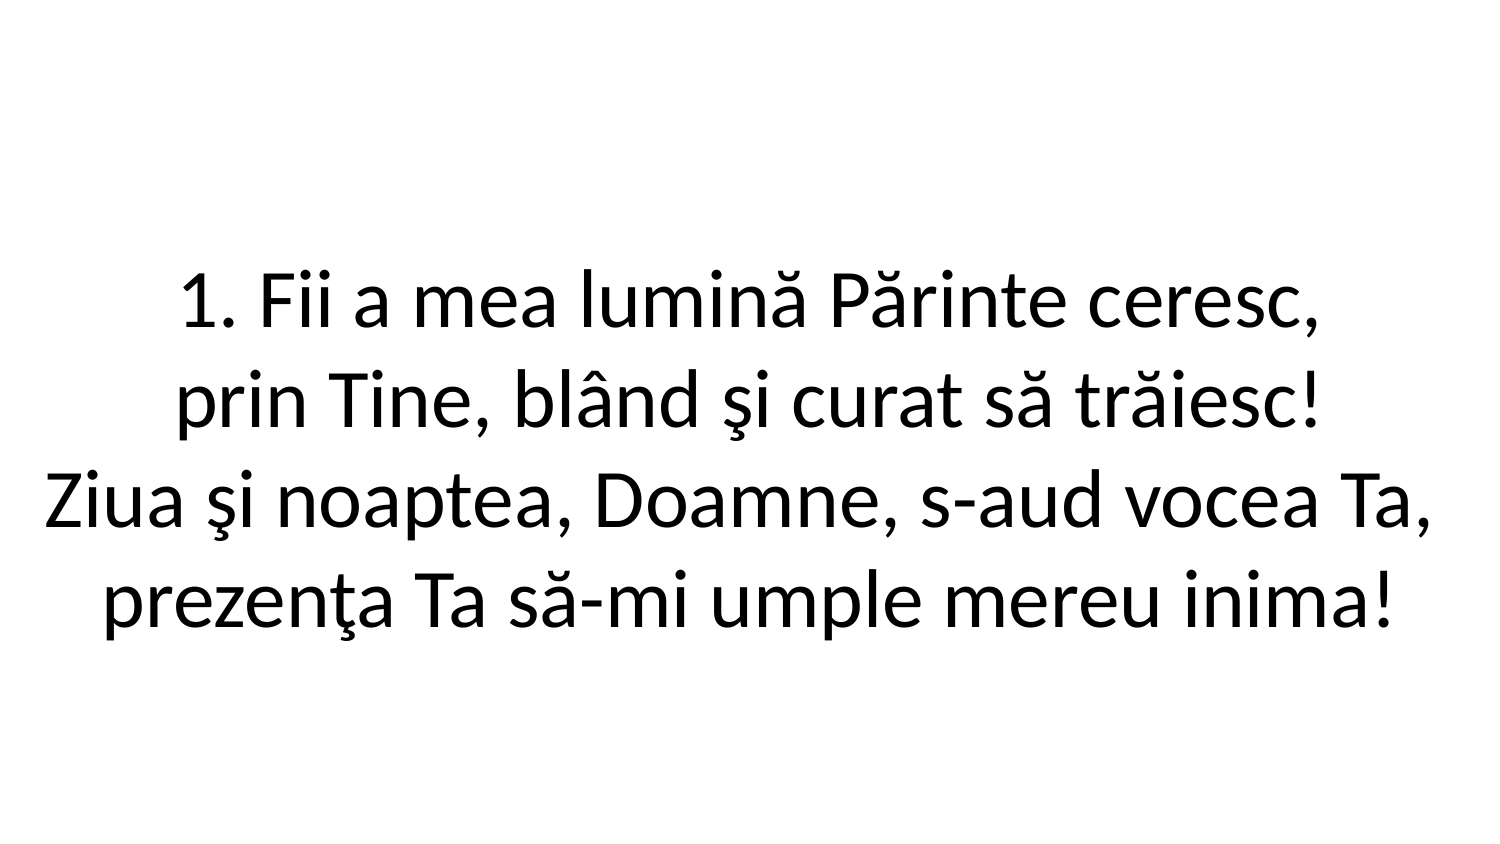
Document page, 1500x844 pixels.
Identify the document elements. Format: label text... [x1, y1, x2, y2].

text_box 1. Fii a mea lumină Părinte ceresc, prin Tine, blând şi curat să trăiesc! Ziua şi noaptea, Doamne, s-aud vocea Ta, prezenţa Ta să-mi umple mereu inima! [30, 192, 1470, 652]
